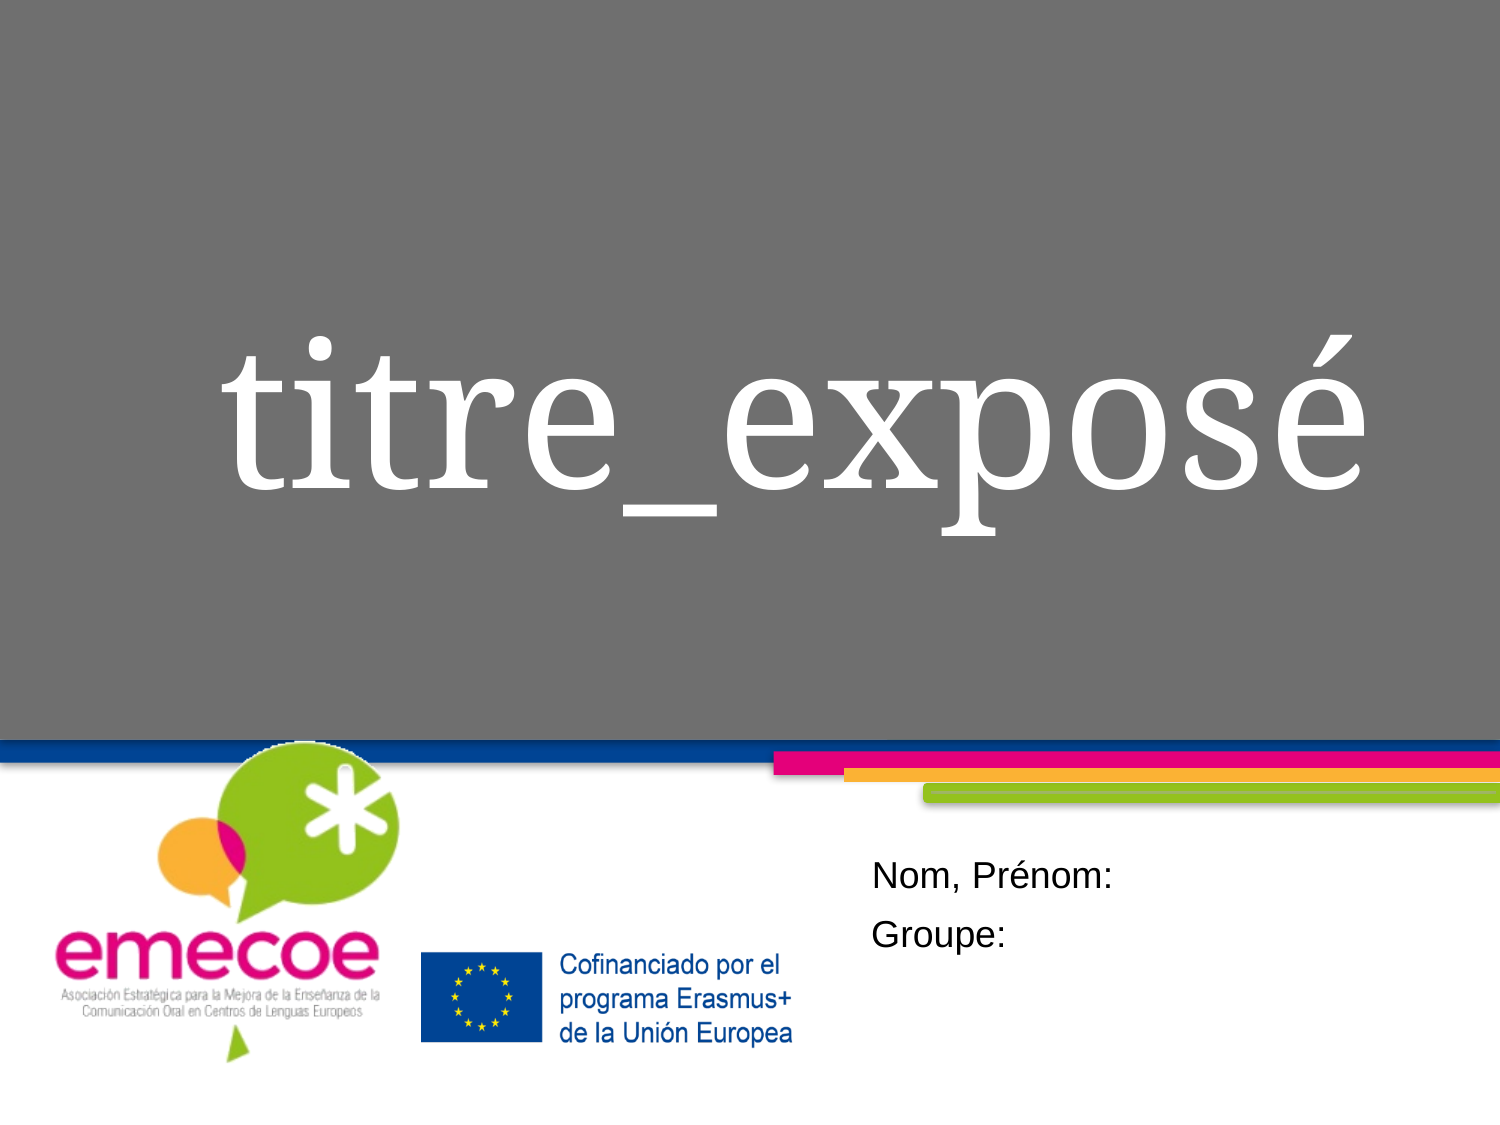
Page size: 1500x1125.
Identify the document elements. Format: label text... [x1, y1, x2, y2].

text_box Nom, Prénom: [857, 843, 1129, 904]
text_box titre_exposé [203, 281, 1390, 536]
text_box Groupe: [856, 902, 1022, 963]
picture [23, 738, 799, 1068]
